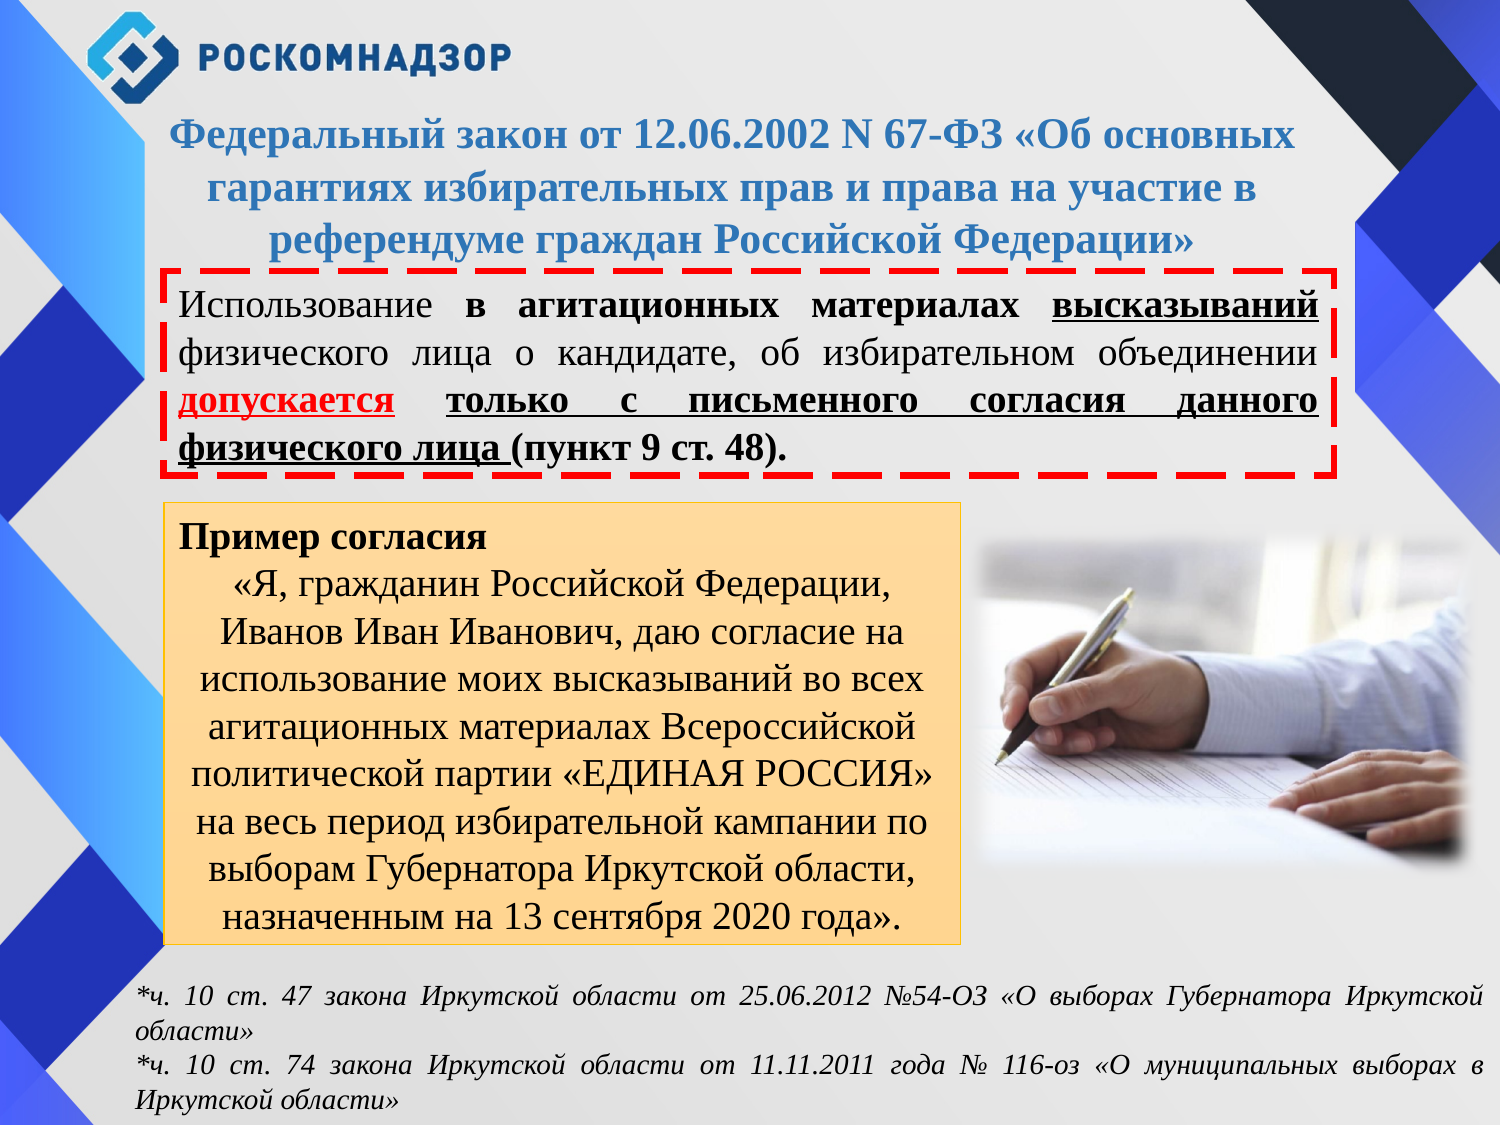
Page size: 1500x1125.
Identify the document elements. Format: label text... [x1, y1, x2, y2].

text_box Использование в агитационных материалах высказываний физического лица о кандидате, об избирательном объединении допускается только с письменного согласия данного физического лица (пункт 9 ст. 48). [163, 272, 1334, 476]
text_box Пример согласия «Я, гражданин Российской Федерации, Иванов Иван Иванович, даю согласие на использование моих высказываний во всех агитационных материалах Всероссийской политической партии «ЕДИНАЯ РОССИЯ» на весь период избирательной кампании по выборам Губернатора Иркутской области, назначенным на 13 сентября 2020 года». [163, 502, 961, 945]
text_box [66, 0, 1356, 272]
picture [0, 0, 1500, 1125]
text_box *ч. 10 ст. 47 закона Иркутской области от 25.06.2012 №54-ОЗ «О выборах Губернатора Иркутской области» *ч. 10 ст. 74 закона Иркутской области от 11.11.2011 года № 116-оз «О муниципальных выборах в Иркутской области» [120, 968, 1500, 1123]
